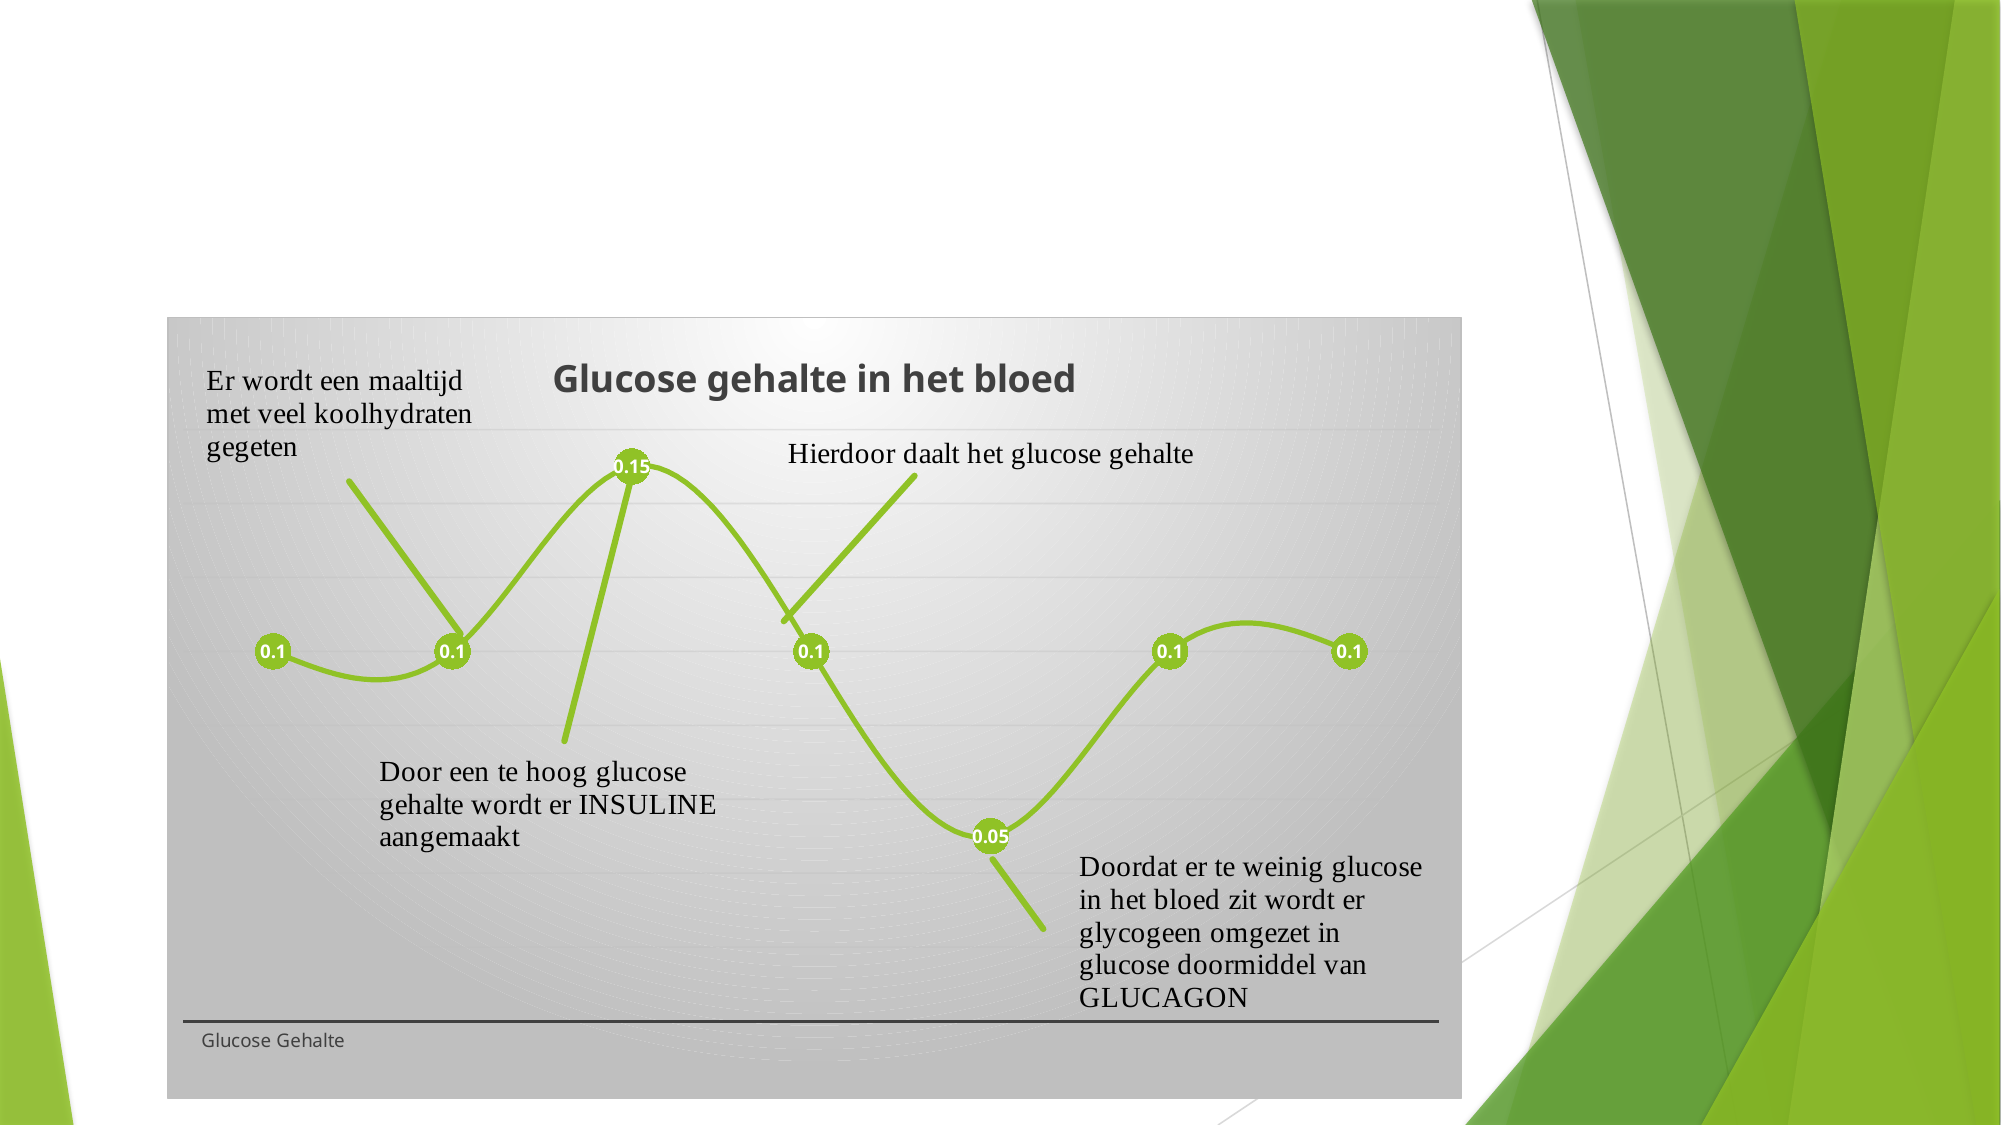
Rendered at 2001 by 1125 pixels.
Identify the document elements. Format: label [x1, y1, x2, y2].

chart [166, 316, 1463, 1100]
